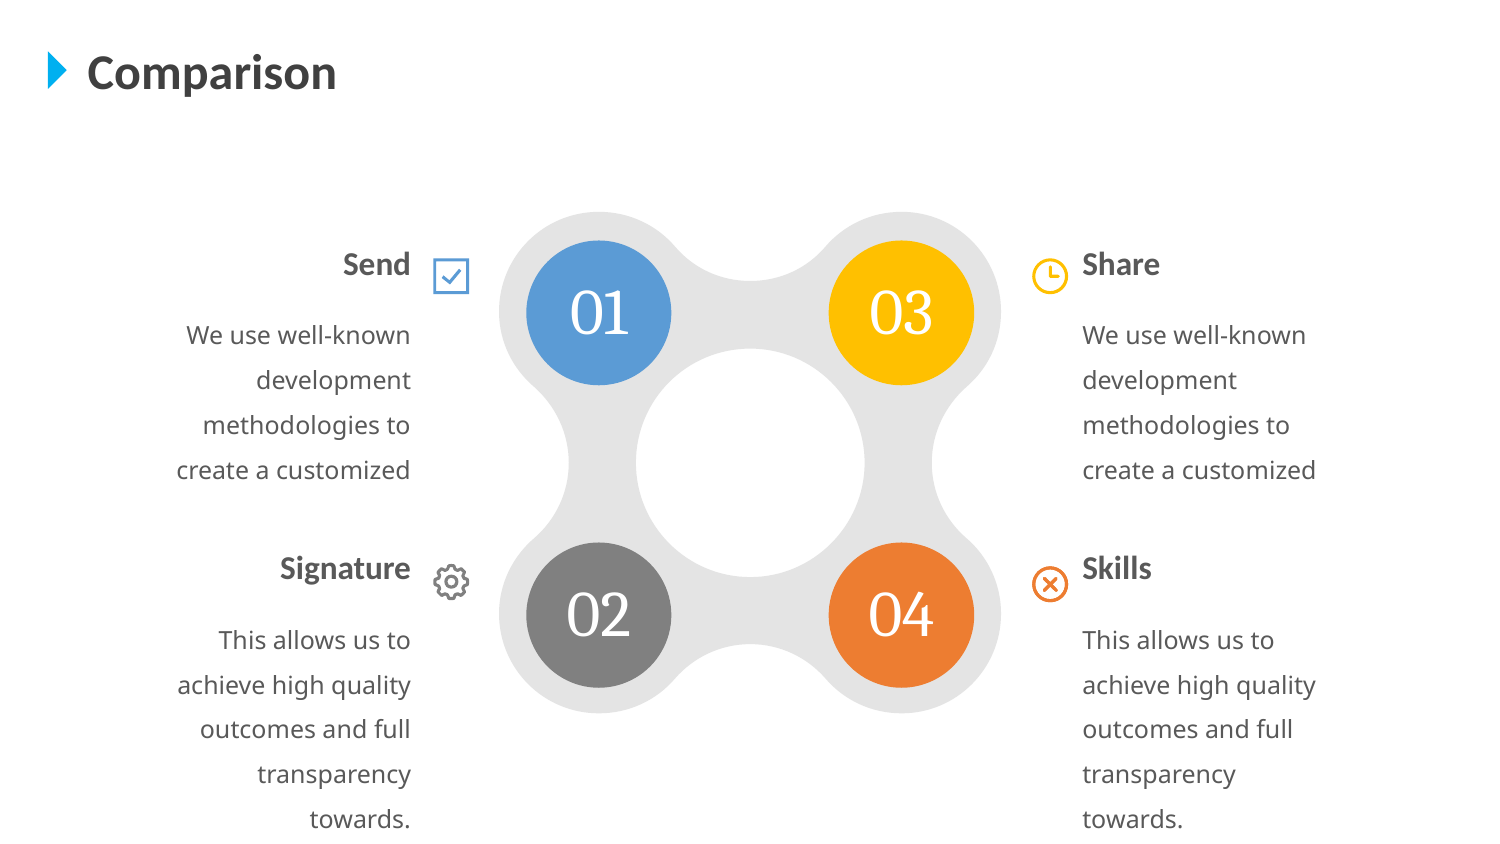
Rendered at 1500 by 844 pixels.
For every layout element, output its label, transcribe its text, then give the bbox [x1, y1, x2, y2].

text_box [1032, 258, 1069, 295]
text_box 03 [828, 240, 975, 386]
text_box This allows us to achieve high quality outcomes and full transparency towards. [138, 603, 423, 840]
text_box Skills [1071, 541, 1355, 593]
text_box We use well-known development methodologies to create a customized [138, 299, 423, 490]
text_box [433, 258, 470, 295]
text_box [1032, 566, 1069, 603]
text_box Signature [138, 541, 423, 593]
text_box Send [138, 236, 423, 288]
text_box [48, 32, 359, 108]
text_box [499, 211, 1002, 714]
text_box 01 [526, 240, 672, 386]
text_box Share [1071, 236, 1355, 288]
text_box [433, 563, 470, 601]
text_box We use well-known development methodologies to create a customized [1071, 299, 1355, 490]
text_box This allows us to achieve high quality outcomes and full transparency towards. [1071, 603, 1355, 840]
text_box 02 [526, 542, 672, 688]
text_box 04 [828, 542, 975, 688]
